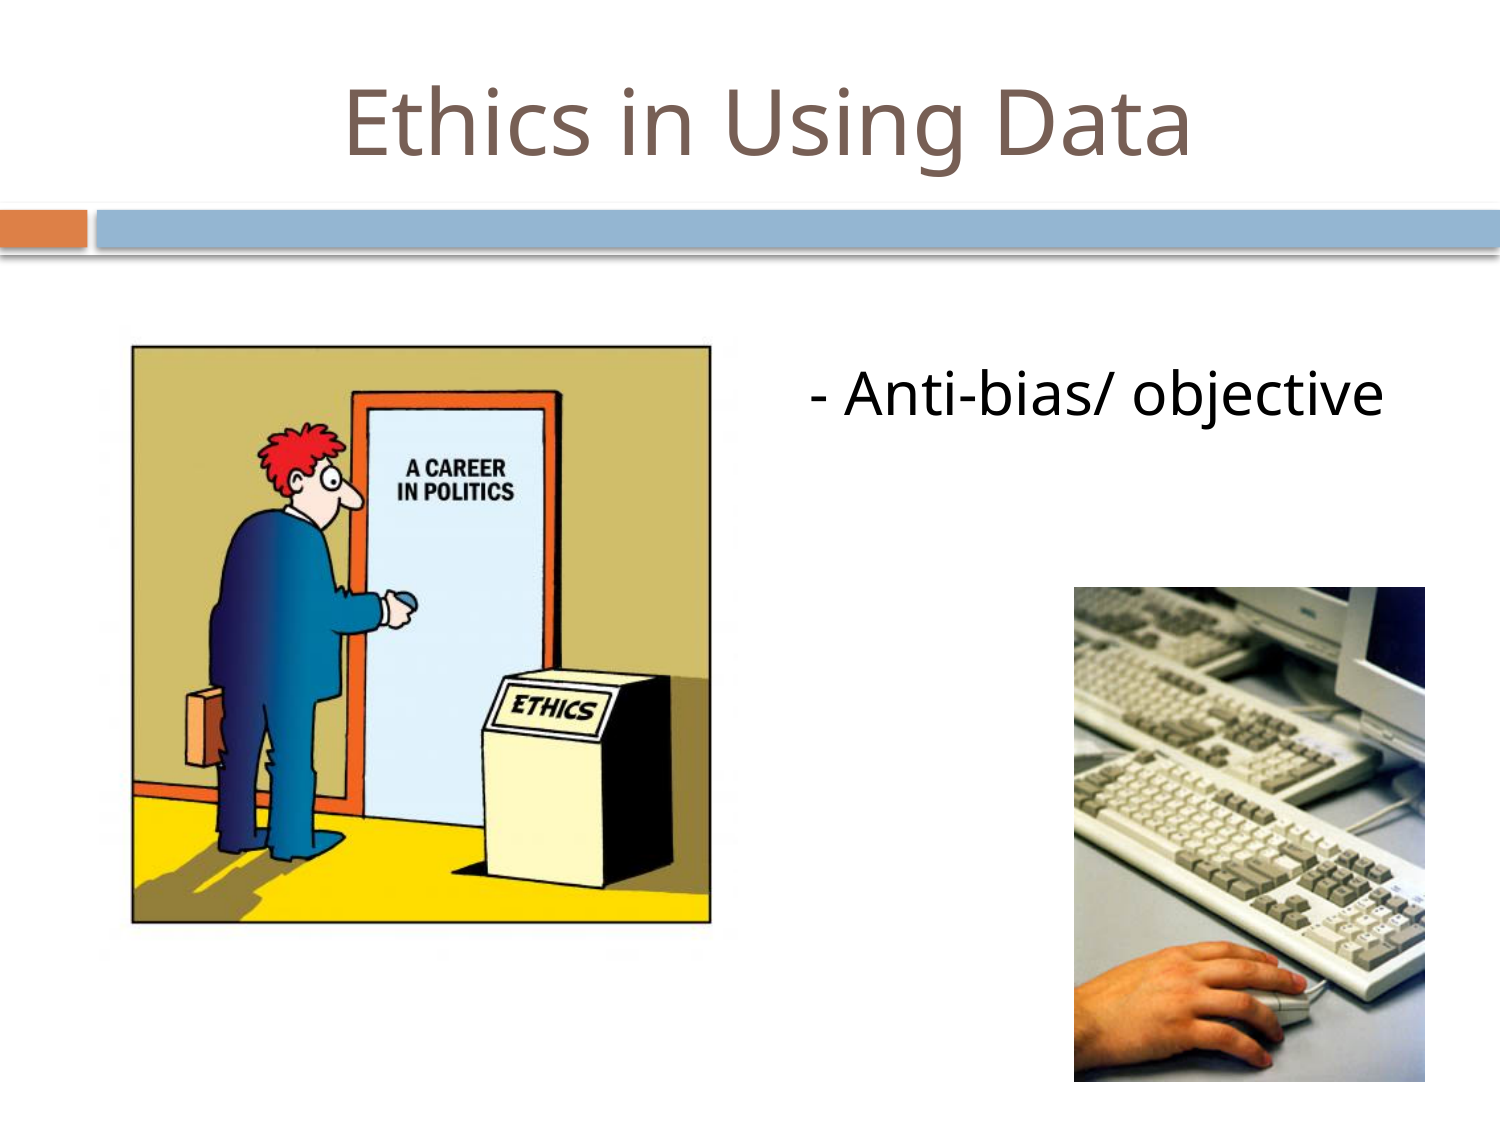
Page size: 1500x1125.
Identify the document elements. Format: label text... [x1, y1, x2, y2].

picture [1074, 587, 1426, 1082]
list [99, 305, 738, 966]
title Ethics in Using Data [99, 37, 1438, 201]
list - Anti-bias/ objective [794, 260, 1433, 1011]
